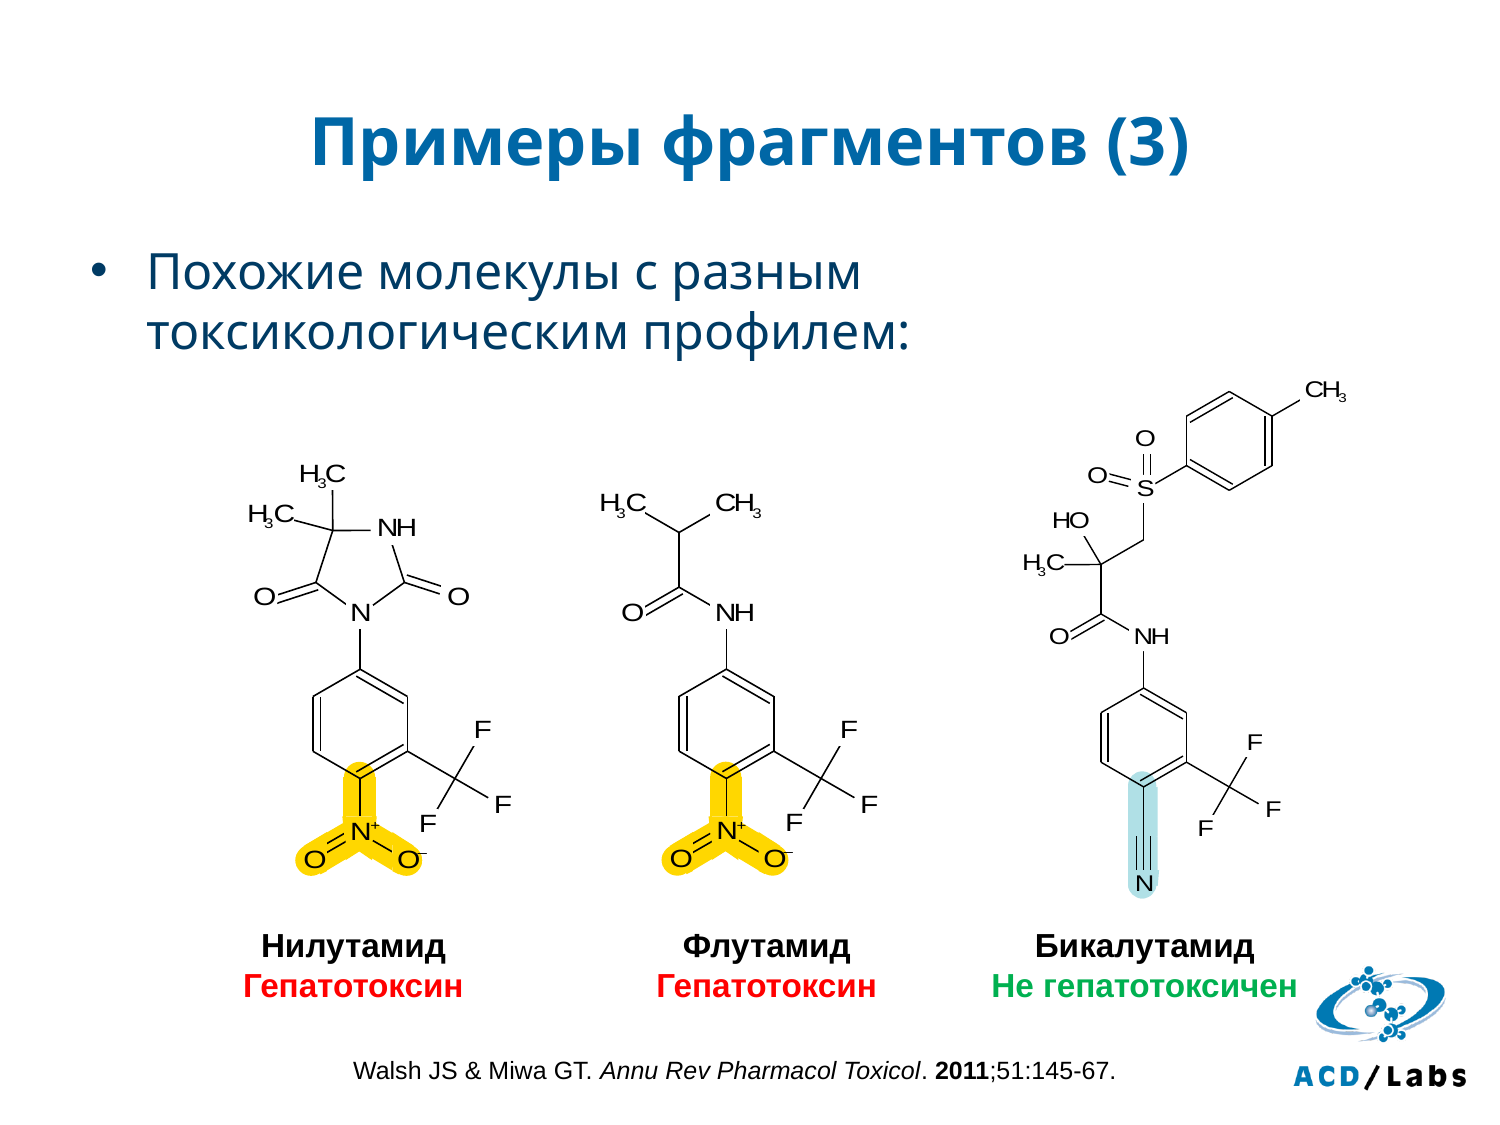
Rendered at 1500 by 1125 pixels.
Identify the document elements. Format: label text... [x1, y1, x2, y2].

text_box Бикалутамид Не гепатотоксичен [976, 916, 1314, 1012]
picture [206, 432, 538, 918]
text_box Walsh JS & Miwa GT. Annu Rev Pharmacol Toxicol. 2011;51:145-67. [338, 1046, 1132, 1092]
list Похожие молекулы с разным токсикологическим профилем: [74, 231, 1365, 379]
text_box Нилутамид Гепатотоксин [228, 926, 479, 1012]
picture [560, 455, 904, 906]
picture [1293, 964, 1471, 1101]
text_box Флутамид Гепатотоксин [641, 916, 893, 1012]
title Примеры фрагментов (3) [74, 44, 1426, 233]
picture [1002, 361, 1377, 918]
